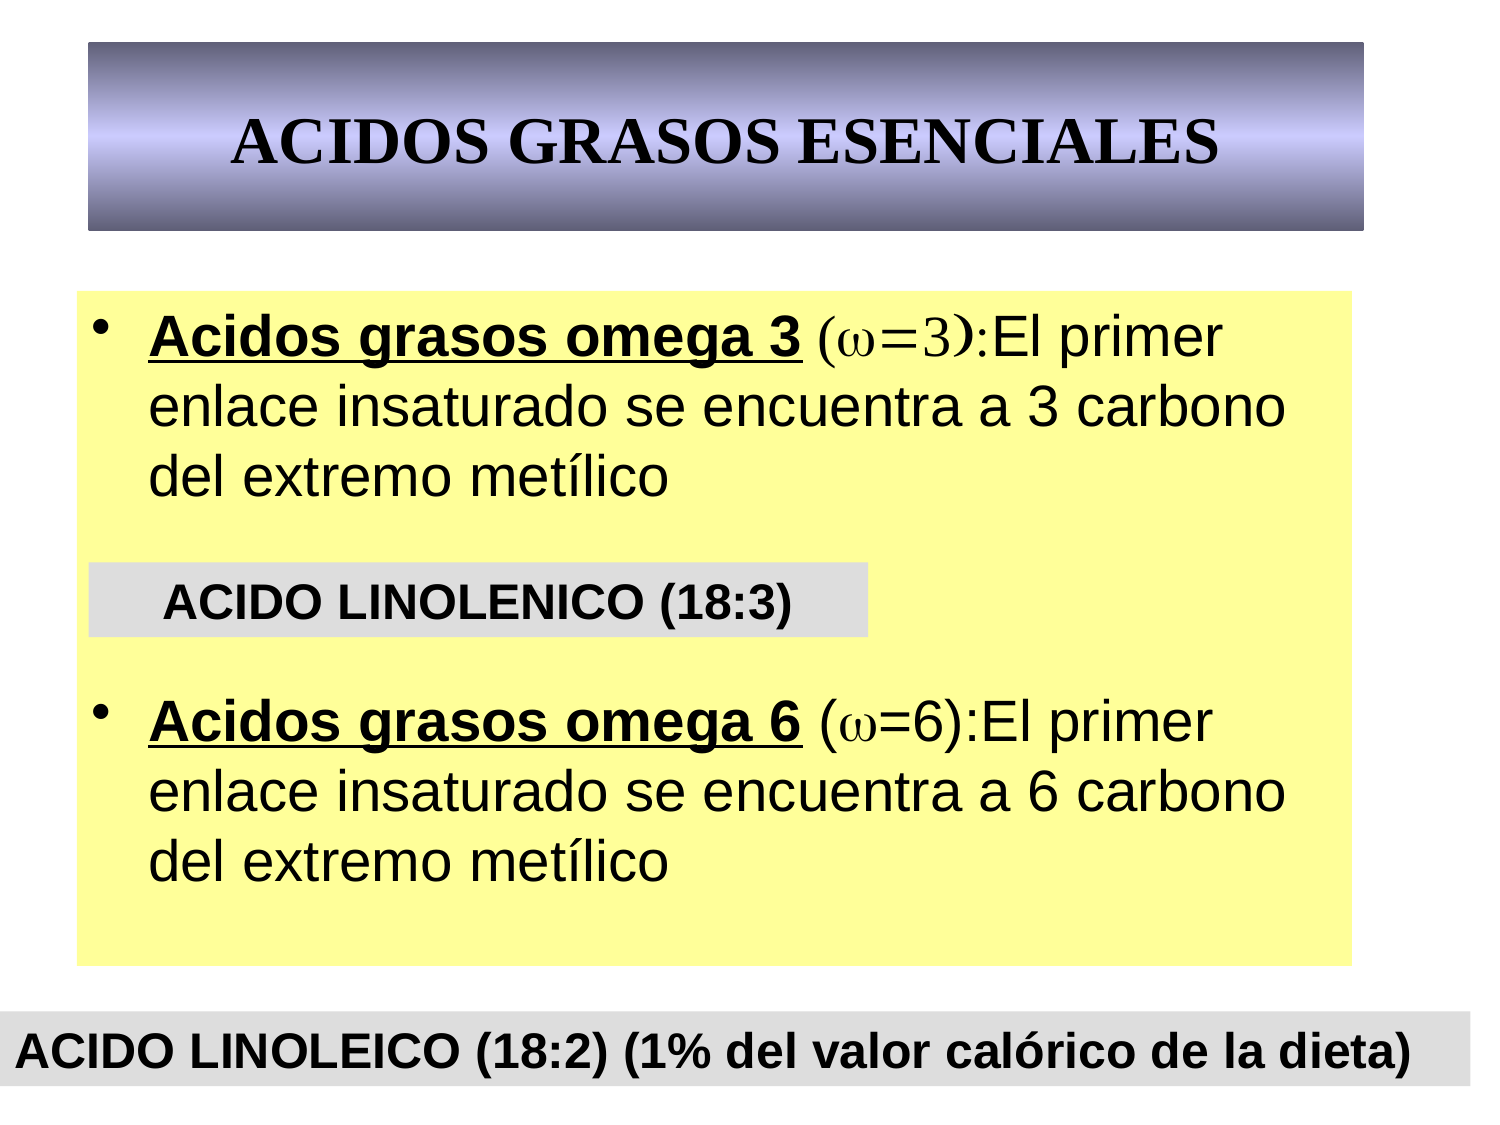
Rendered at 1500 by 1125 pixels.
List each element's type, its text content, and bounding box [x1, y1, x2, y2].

text_box ACIDO LINOLEICO (18:2) (1% del valor calórico de la dieta) [0, 1011, 1471, 1087]
text_box ACIDO LINOLENICO (18:3) [88, 562, 869, 638]
title ACIDOS GRASOS ESENCIALES [88, 42, 1364, 231]
list Acidos grasos omega 3 (w=3):El primer enlace insaturado se encuentra a 3 carbono del extremo metílico Acidos grasos omega 6 (w=6):El primer enlace insaturado se encuentra a 6 carbono del extremo metílico [76, 290, 1353, 967]
